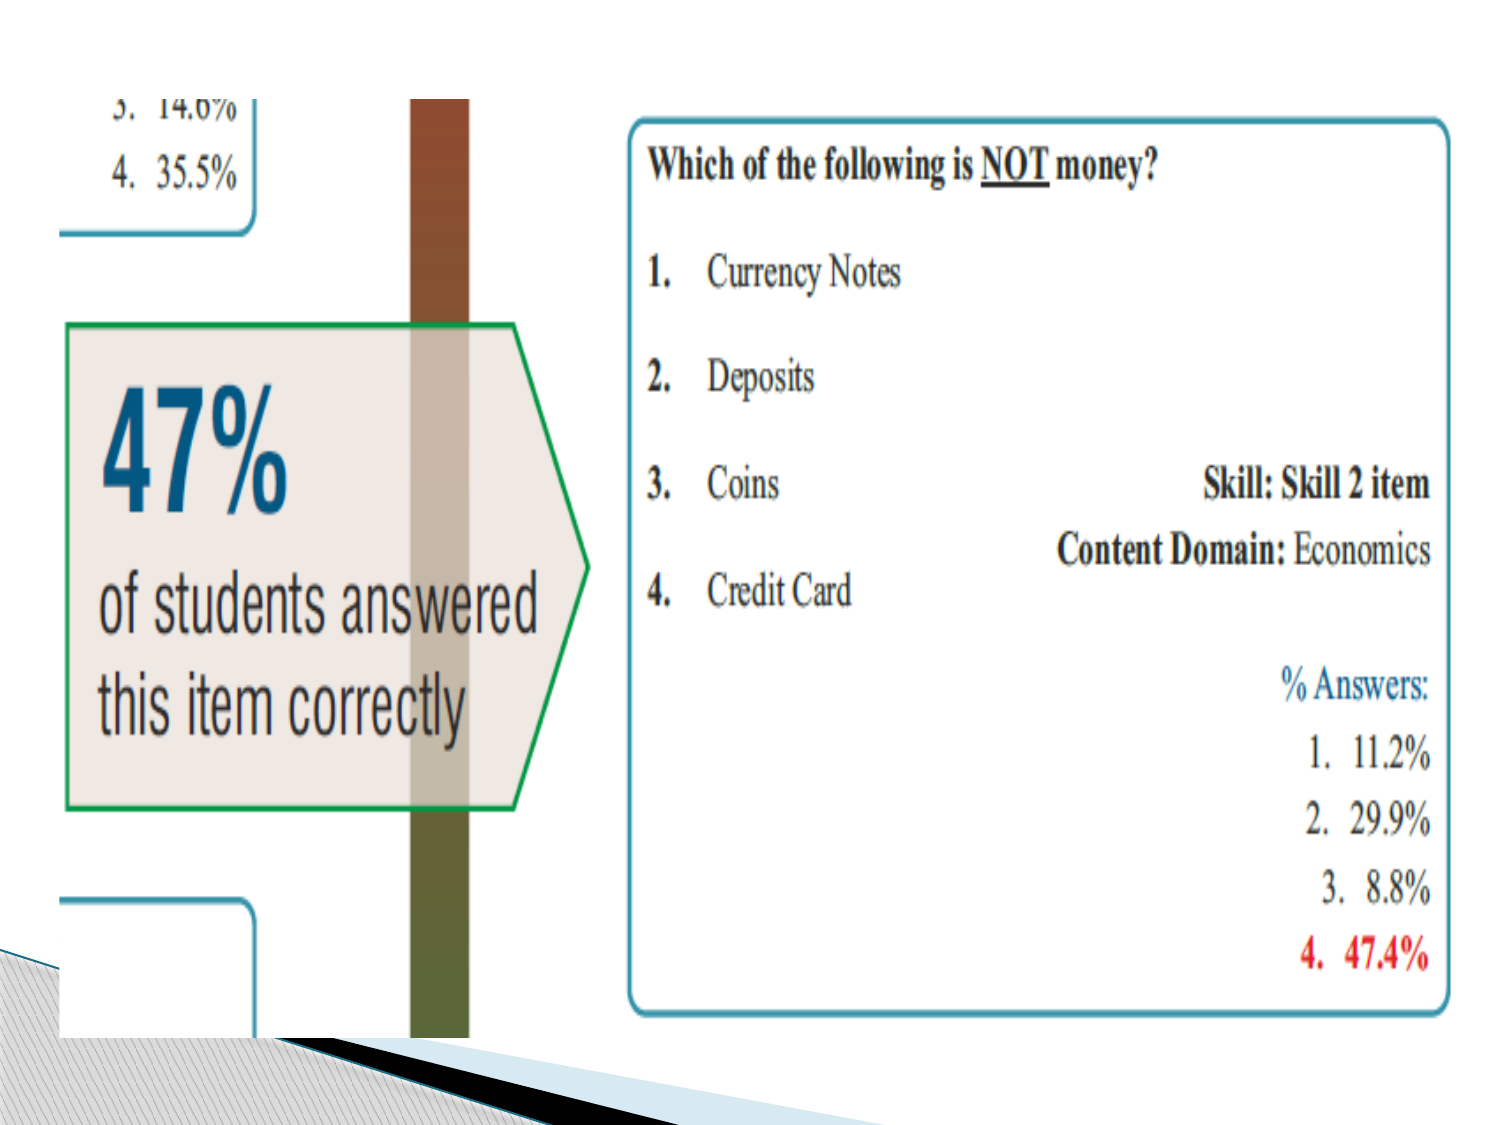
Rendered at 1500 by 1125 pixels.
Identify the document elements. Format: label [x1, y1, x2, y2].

picture [59, 99, 1477, 1038]
